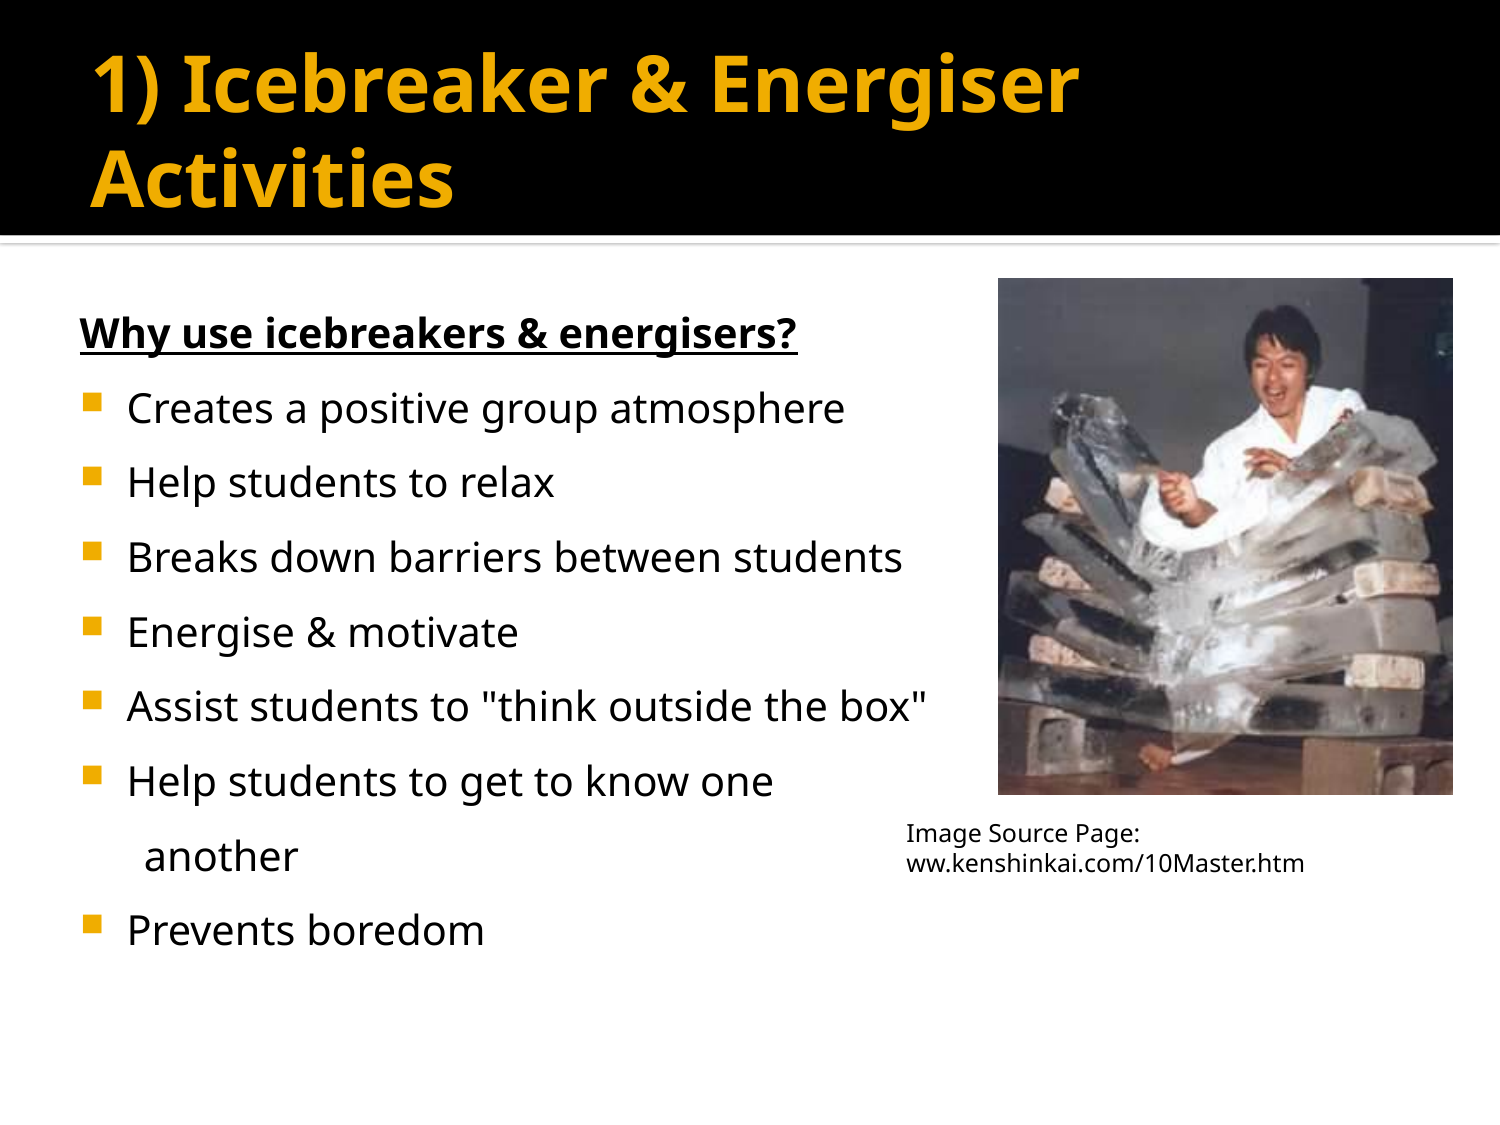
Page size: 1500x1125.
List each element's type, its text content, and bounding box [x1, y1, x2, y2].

title 1) Icebreaker & Energiser Activities [75, 25, 1425, 231]
picture [997, 278, 1453, 795]
list Why use icebreakers & energisers? Creates a positive group atmosphere Help students to relax Breaks down barriers between students Energise & motivate Assist students to "think outside the box" Help students to get to know one another Prevents boredom [53, 267, 965, 1026]
text_box Image Source Page: ww.kenshinkai.com/10Master.htm [891, 810, 1500, 886]
